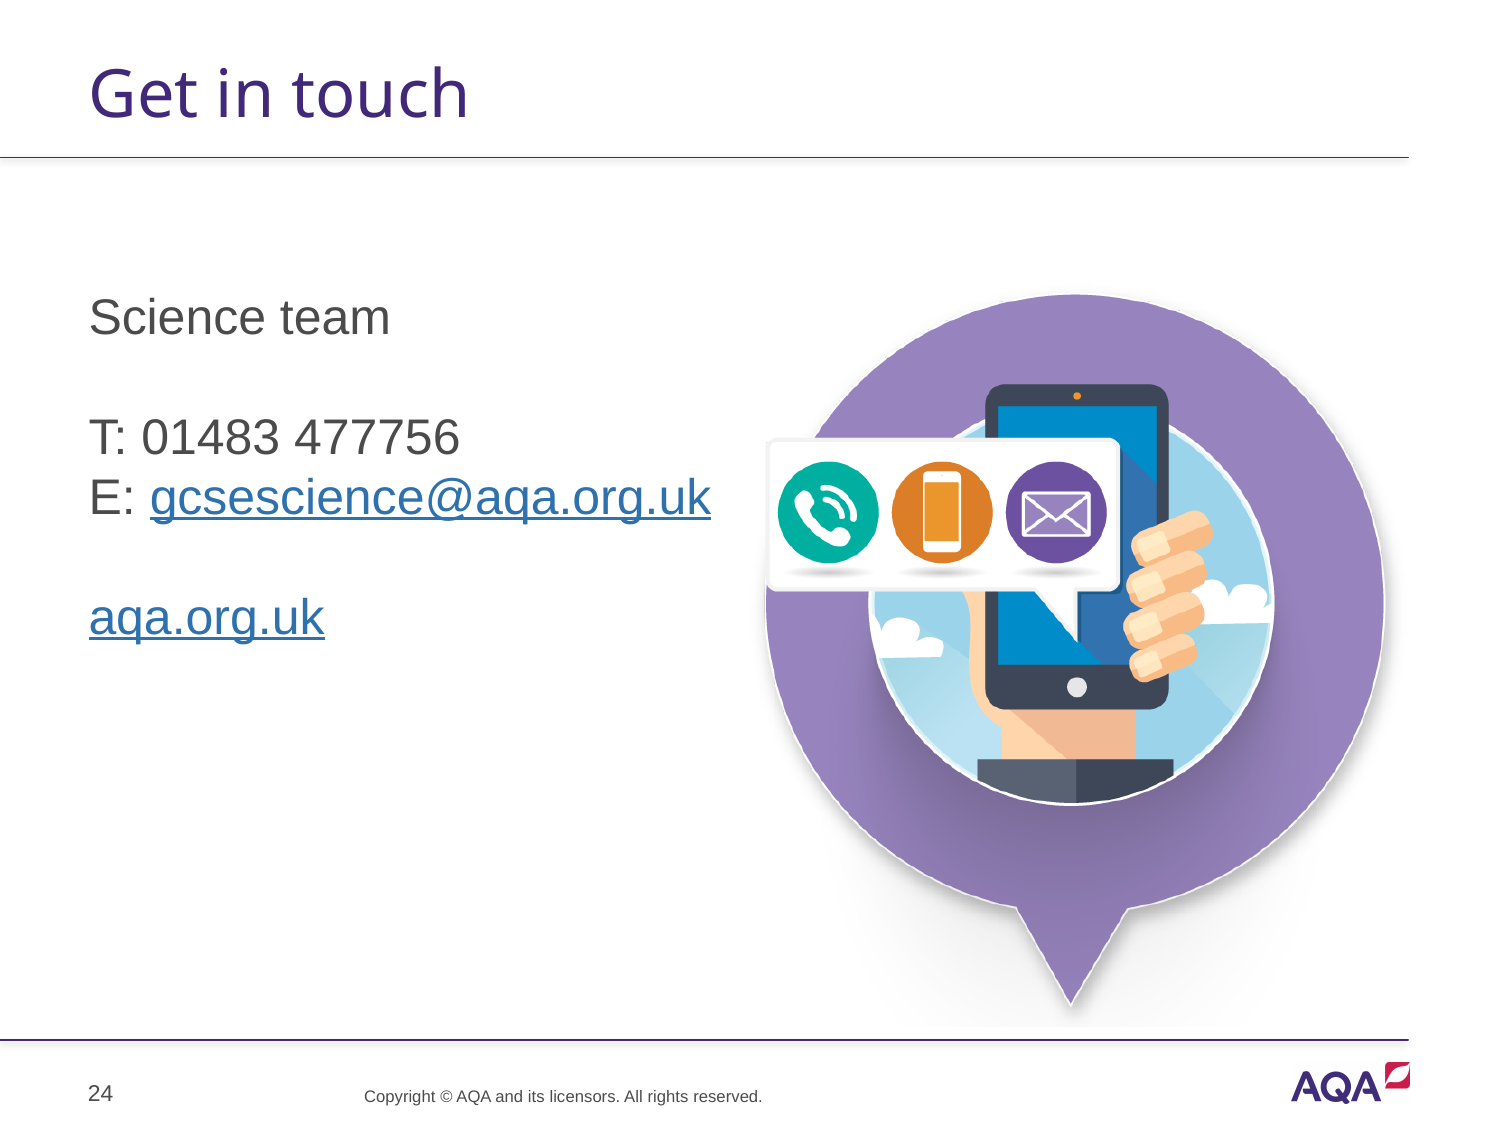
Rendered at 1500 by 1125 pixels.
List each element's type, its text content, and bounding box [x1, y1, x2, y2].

slide_number 24 [72, 1062, 188, 1123]
title Get in touch [88, 72, 1409, 144]
list Science team T: 01483 477756 E: gcsescience@aqa.org.uk aqa.org.uk [88, 284, 764, 1007]
footer Copyright © AQA and its licensors. All rights reserved. [324, 1084, 764, 1124]
picture [1291, 1062, 1410, 1104]
picture [746, 273, 1410, 1027]
